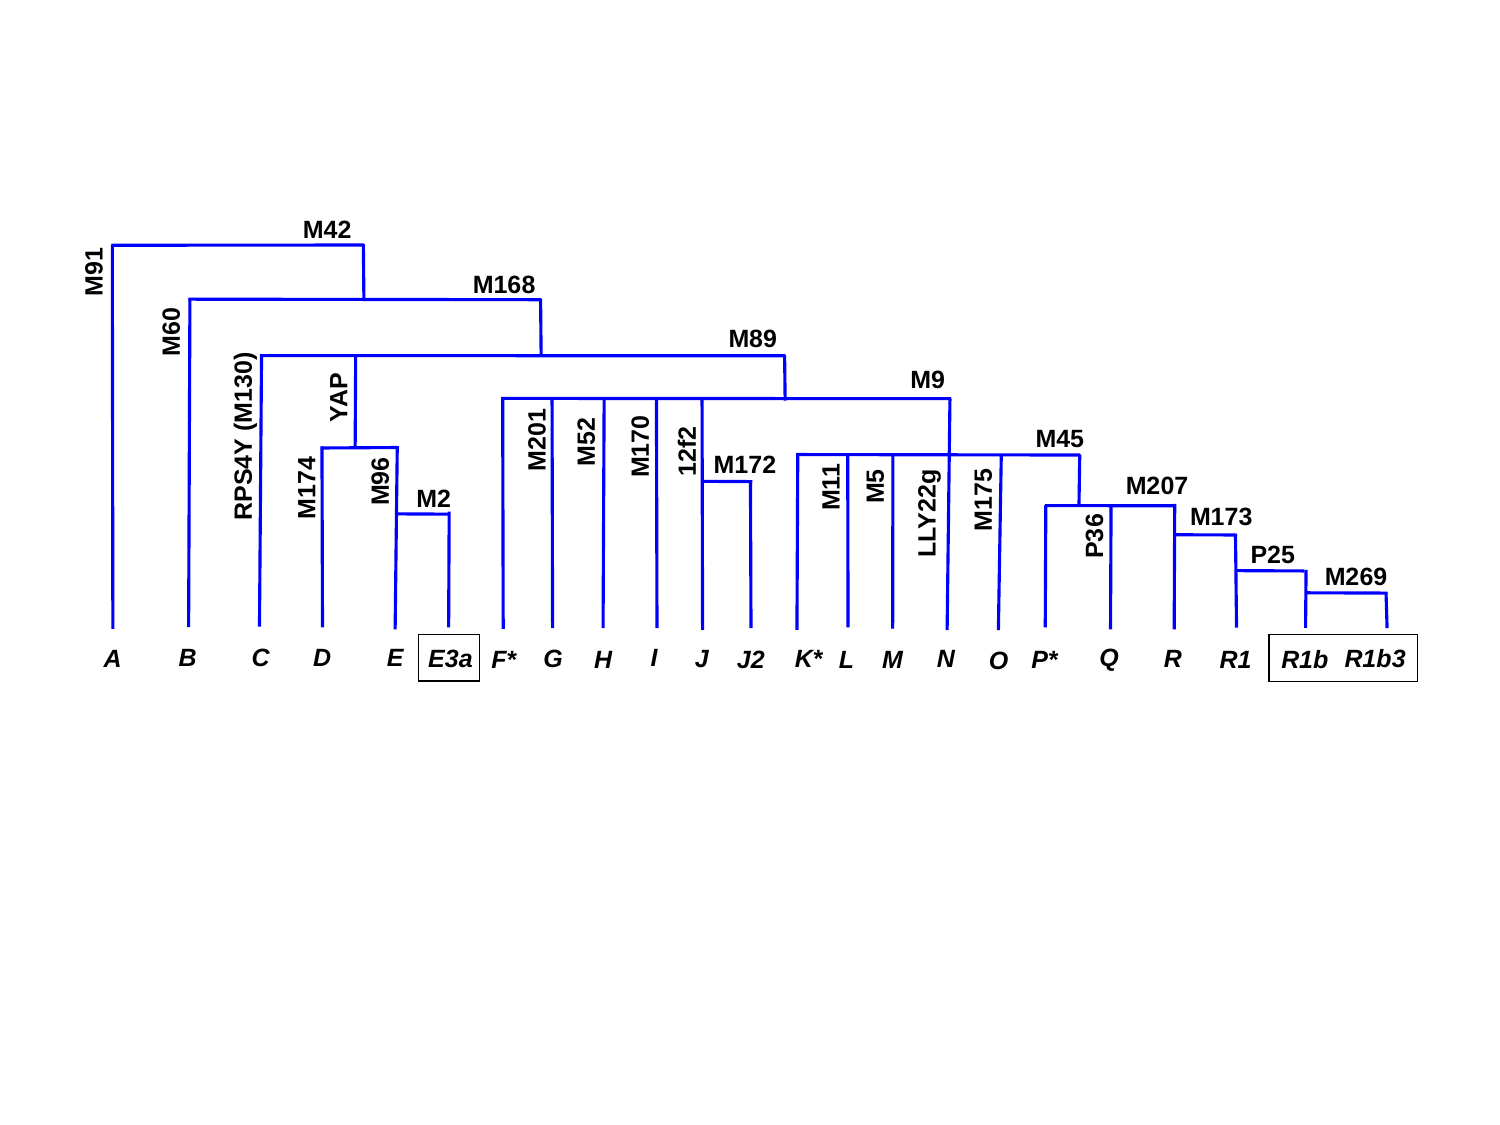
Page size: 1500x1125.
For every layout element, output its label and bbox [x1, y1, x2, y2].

text_box [69, 205, 1442, 706]
